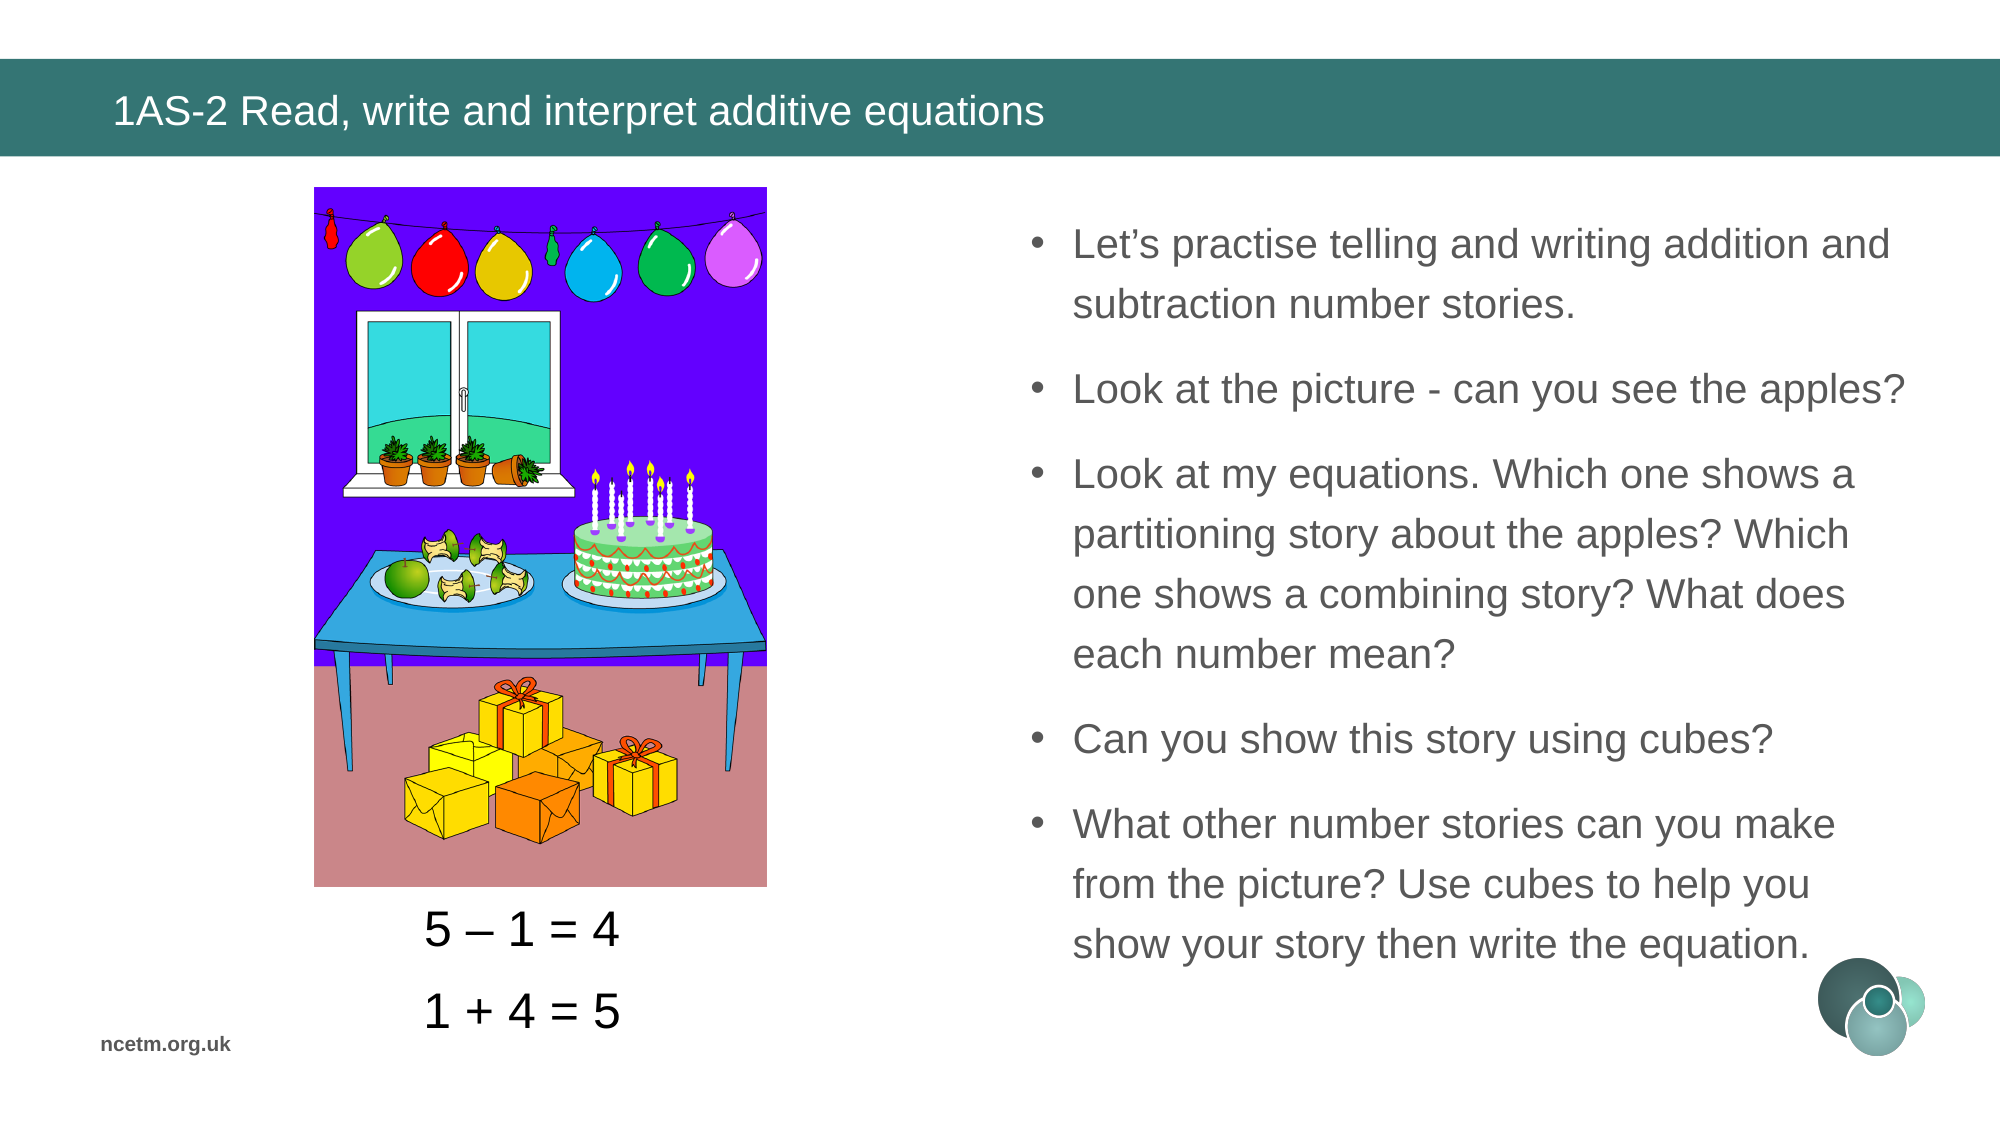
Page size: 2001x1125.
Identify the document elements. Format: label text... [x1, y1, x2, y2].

text_box Let’s practise telling and writing addition and subtraction number stories. Look at the picture - can you see the apples? Look at my equations. Which one shows a partitioning story about the apples? Which one shows a combining story? What does each number mean? Can you show this story using cubes? What other number stories can you make from the picture? Use cubes to help you show your story then write the equation. [1015, 199, 1927, 873]
title 1AS-2 Read, write and interpret additive equations [97, 76, 1945, 147]
picture [314, 187, 768, 887]
text_box 5 – 1 = 4 1 + 4 = 5 [358, 896, 687, 1046]
picture [1818, 958, 1925, 1056]
